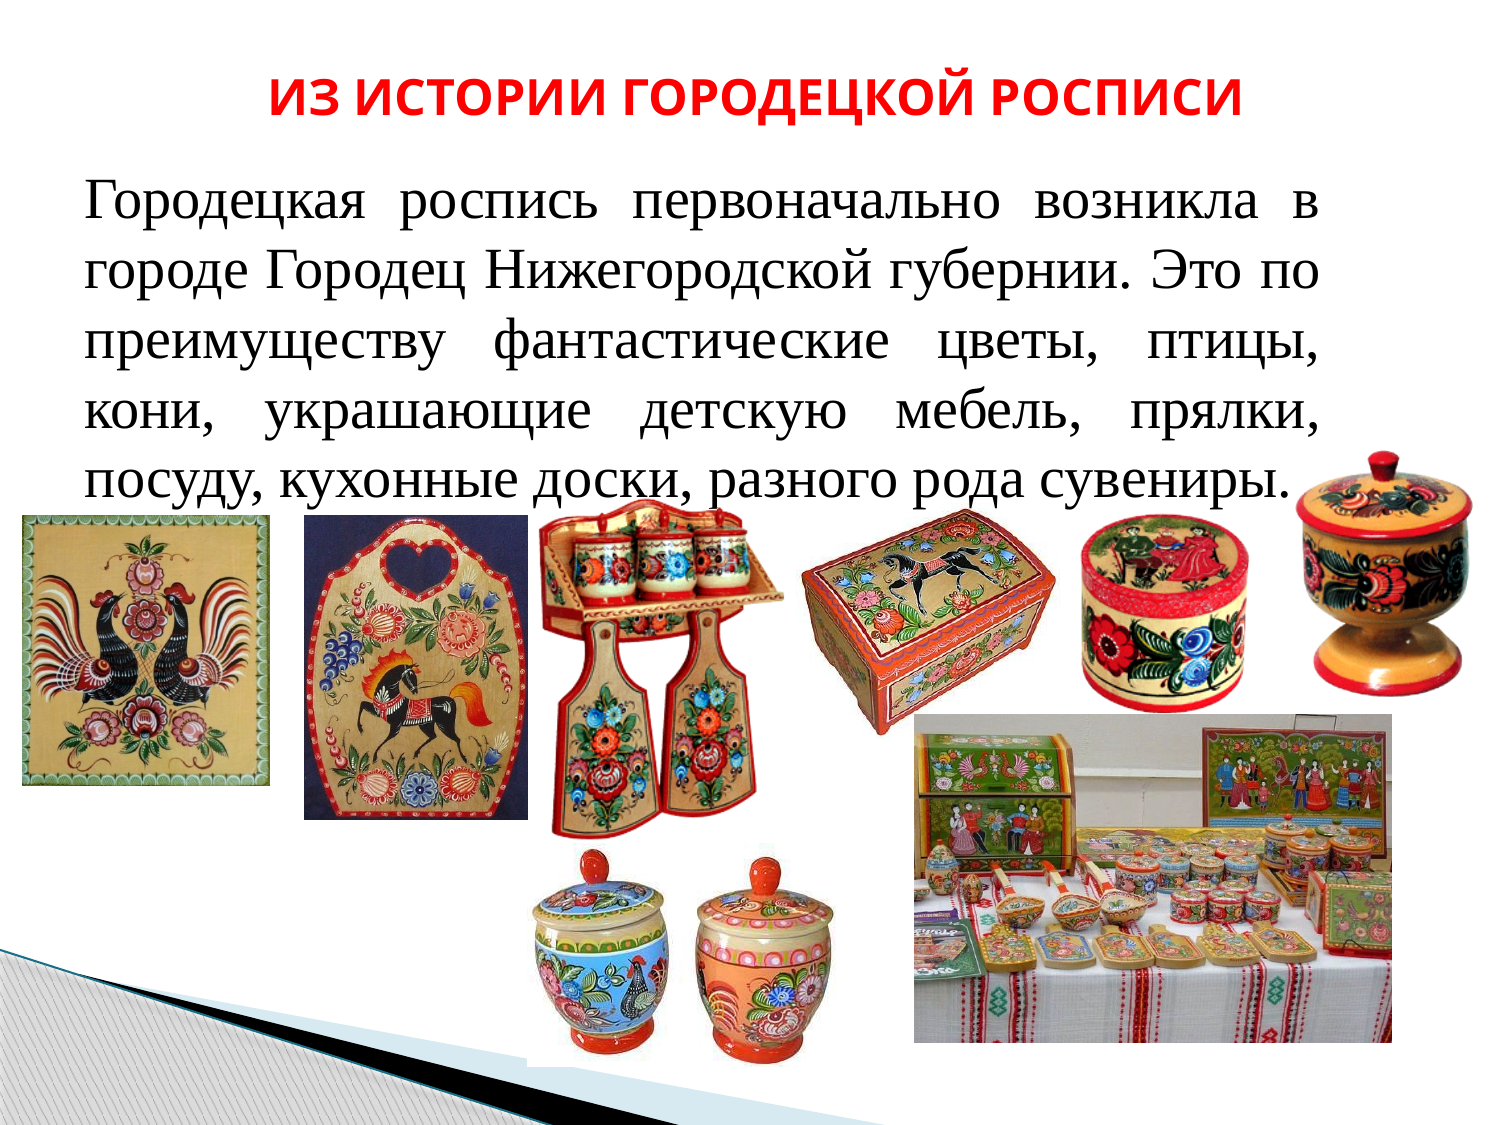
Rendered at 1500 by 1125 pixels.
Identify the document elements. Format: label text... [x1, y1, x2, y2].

picture [796, 503, 1392, 1044]
picture [304, 491, 791, 850]
picture [22, 515, 270, 786]
picture [1288, 445, 1477, 702]
text_box ИЗ ИСТОРИИ ГОРОДЕЦКОЙ РОСПИСИ [128, 58, 1383, 134]
text_box Городецкая роспись первоначально возникла в городе Городец Нижегородской губернии. Это по преимуществу фантастические цветы, птицы, кони, украшающие детскую мебель, прялки, посуду, кухонные доски, разного рода сувениры. [70, 152, 1336, 517]
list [527, 843, 837, 1067]
